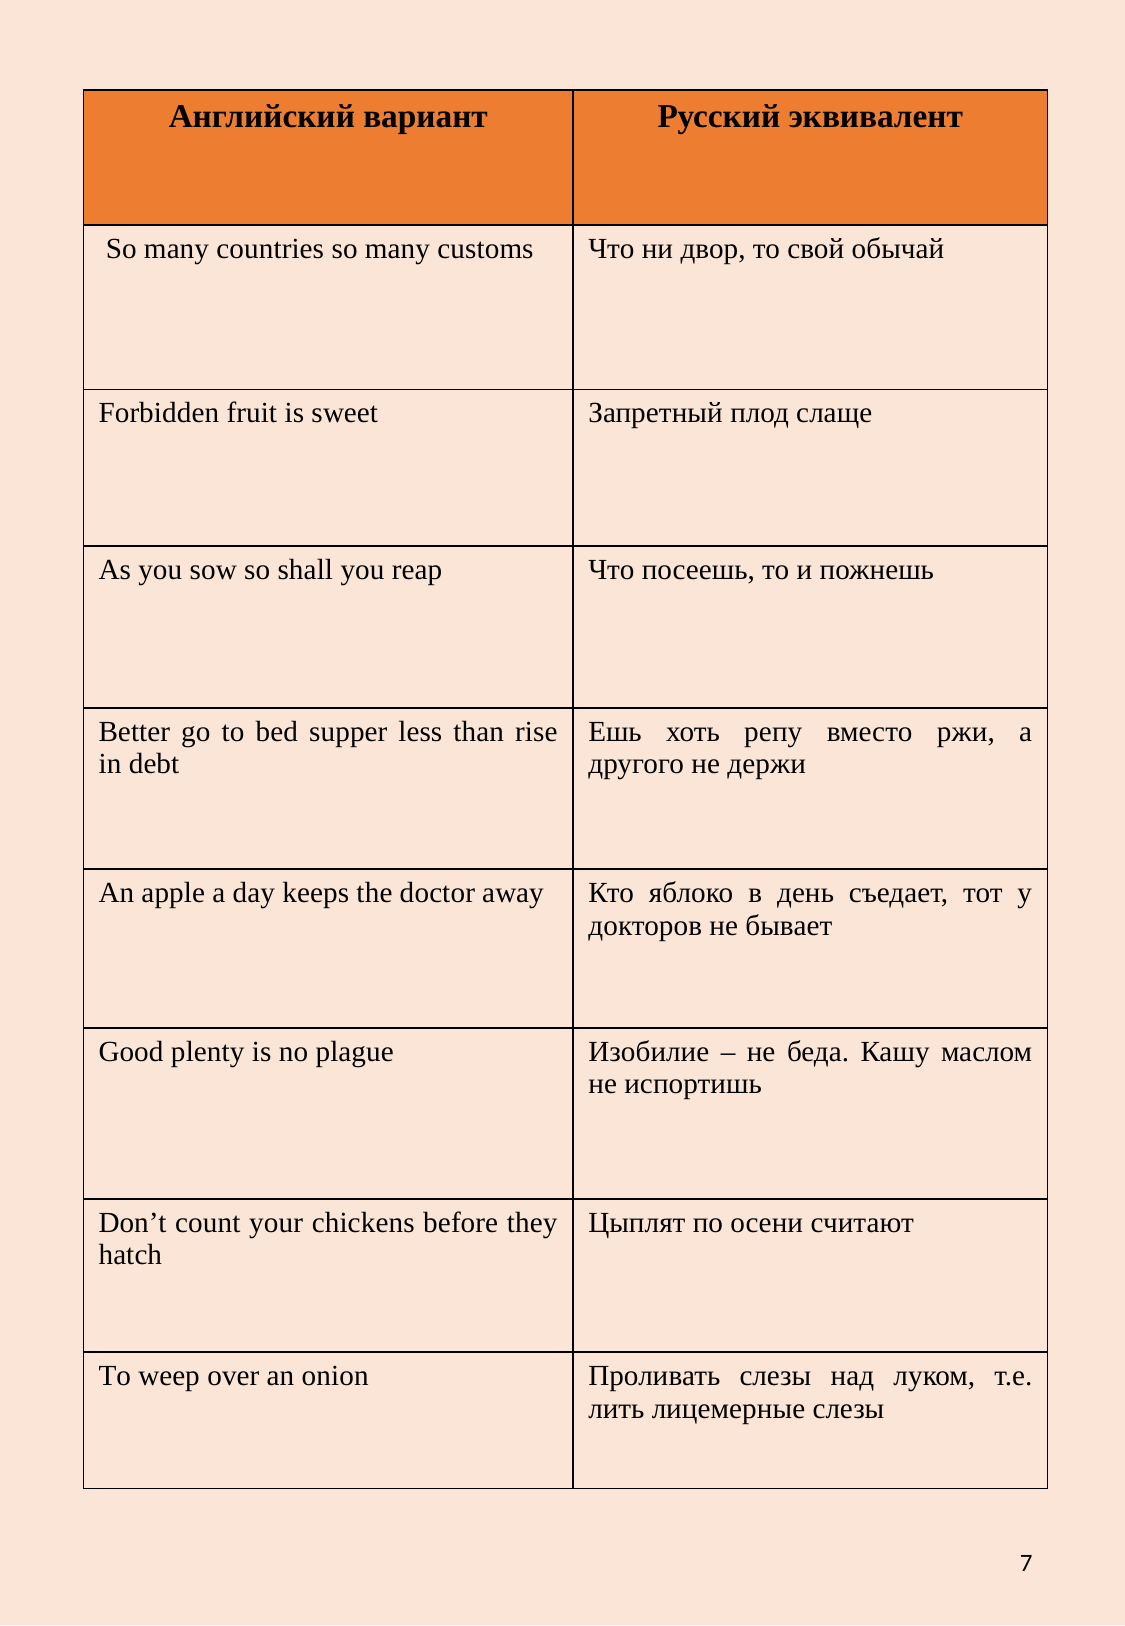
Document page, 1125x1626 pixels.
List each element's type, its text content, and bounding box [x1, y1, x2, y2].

table_cell Запретный плод слаще [574, 390, 1047, 545]
table_header Английский вариант [84, 91, 572, 224]
slide_number 7 [999, 1530, 1048, 1593]
table_cell Кто яблоко в день съедает, тот у докторов не бывает [574, 870, 1047, 1027]
table_cell Цыплят по осени считают [574, 1200, 1047, 1351]
table_cell Better go to bed supper less than rise in debt [84, 709, 572, 868]
table_cell Ешь хоть репу вместо ржи, а другого не держи [574, 709, 1047, 868]
table_header Русский эквивалент [574, 91, 1047, 224]
table_cell Проливать слезы над луком, т.е. лить лицемерные слезы [574, 1353, 1047, 1488]
table_cell As you sow so shall you reap [84, 547, 572, 707]
table_cell Что ни двор, то свой обычай [574, 226, 1047, 389]
table_cell Don’t count your chickens before they hatch [84, 1200, 572, 1351]
table_cell Изобилие – не беда. Кашу маслом не испортишь [574, 1029, 1047, 1198]
table_cell Что посеешь, то и пожнешь [574, 547, 1047, 707]
table_cell Good рlenty is no plague [84, 1029, 572, 1198]
table_cell Forbidden fruit is sweet [84, 390, 572, 545]
table_cell Tо weep over an onion [84, 1353, 572, 1488]
table_cell So many countries so many customs [84, 226, 572, 389]
table_cell An apple a day keeps the doctor away [84, 870, 572, 1027]
